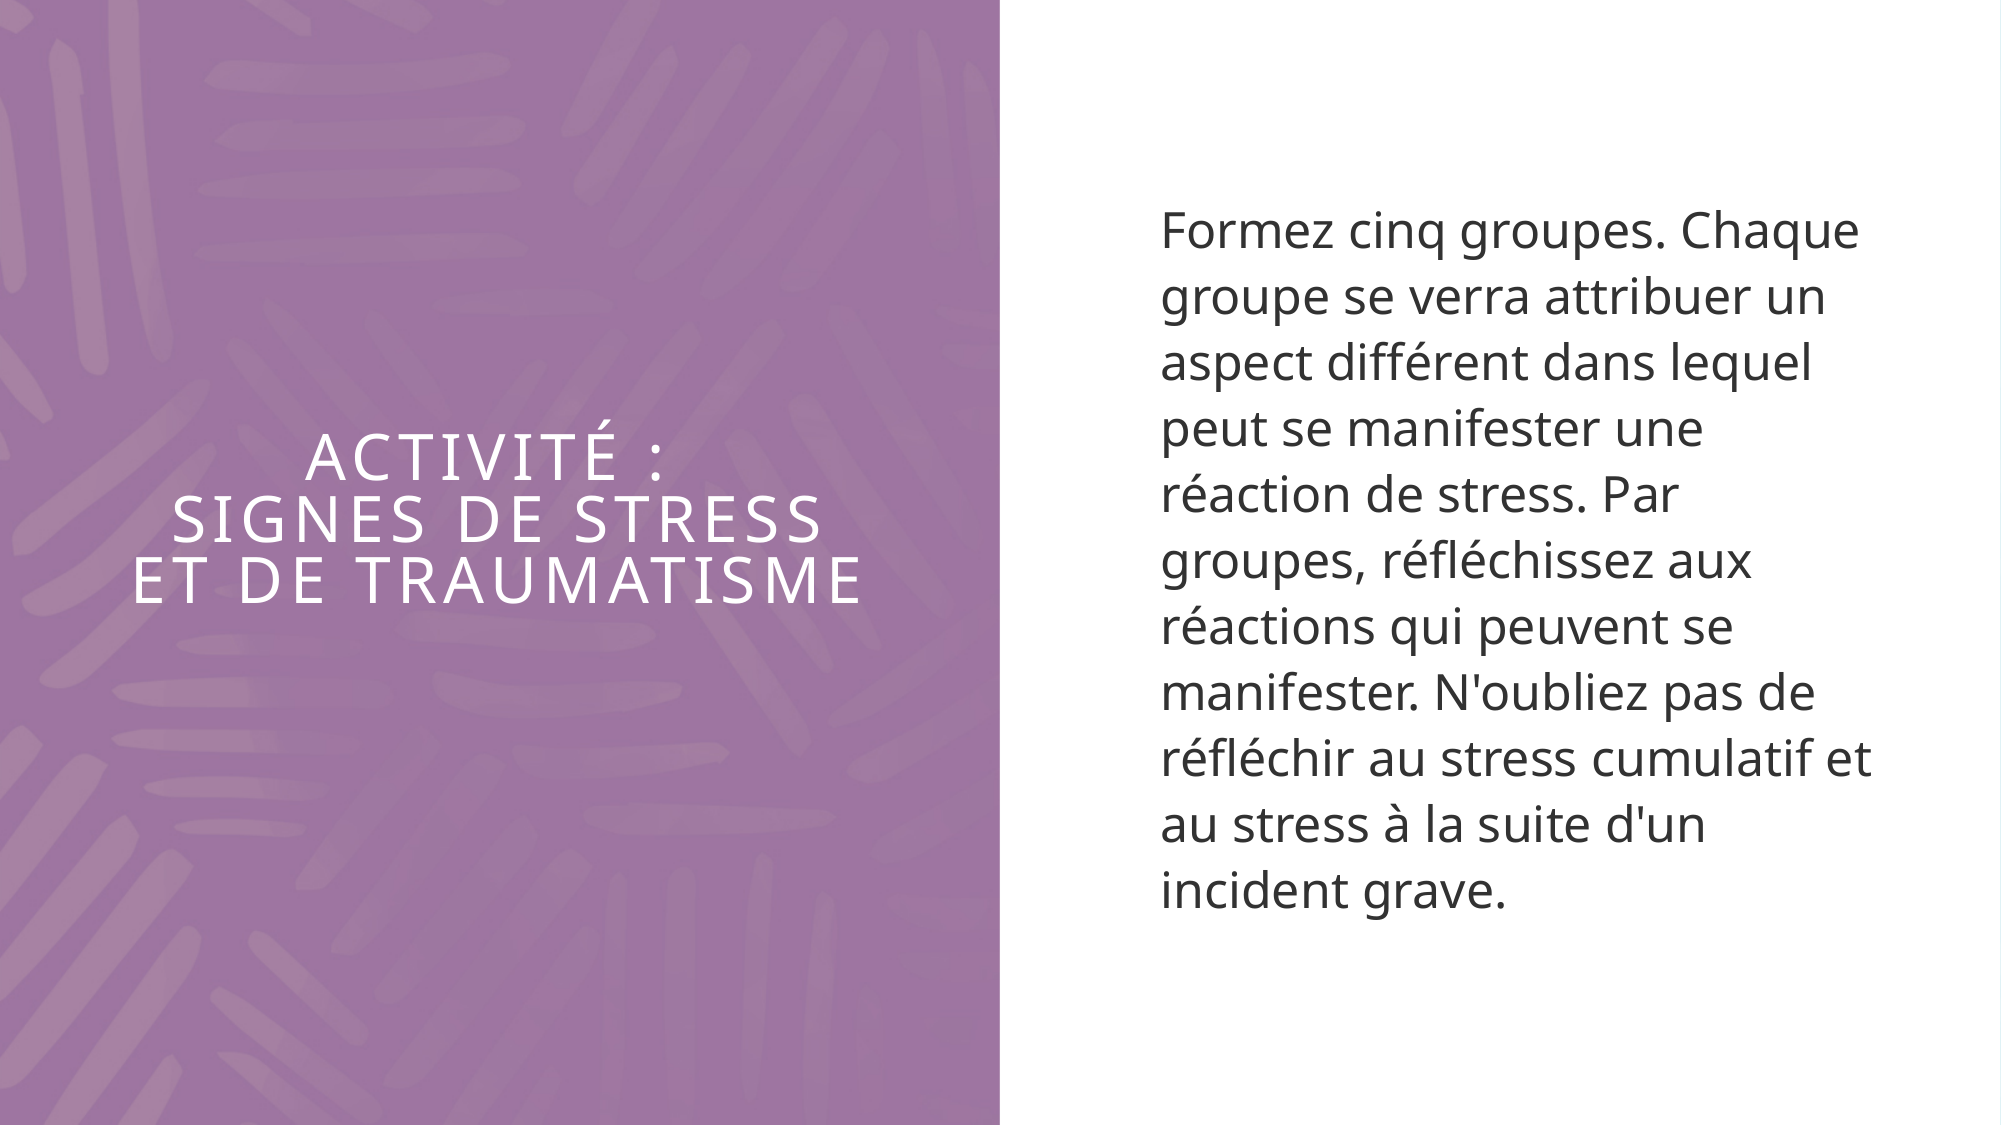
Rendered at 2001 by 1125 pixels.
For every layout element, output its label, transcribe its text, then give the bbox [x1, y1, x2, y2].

list Formez cinq groupes. Chaque groupe se verra attribuer un aspect différent dans lequel peut se manifester une réaction de stress. Par groupes, réfléchissez aux réactions qui peuvent se manifester. N'oubliez pas de réfléchir au stress cumulatif et au stress à la suite d'un incident grave. [1152, 140, 1888, 971]
picture [0, 0, 2001, 1125]
title Activité : Signes de stress et de traumatisme [108, 396, 892, 651]
